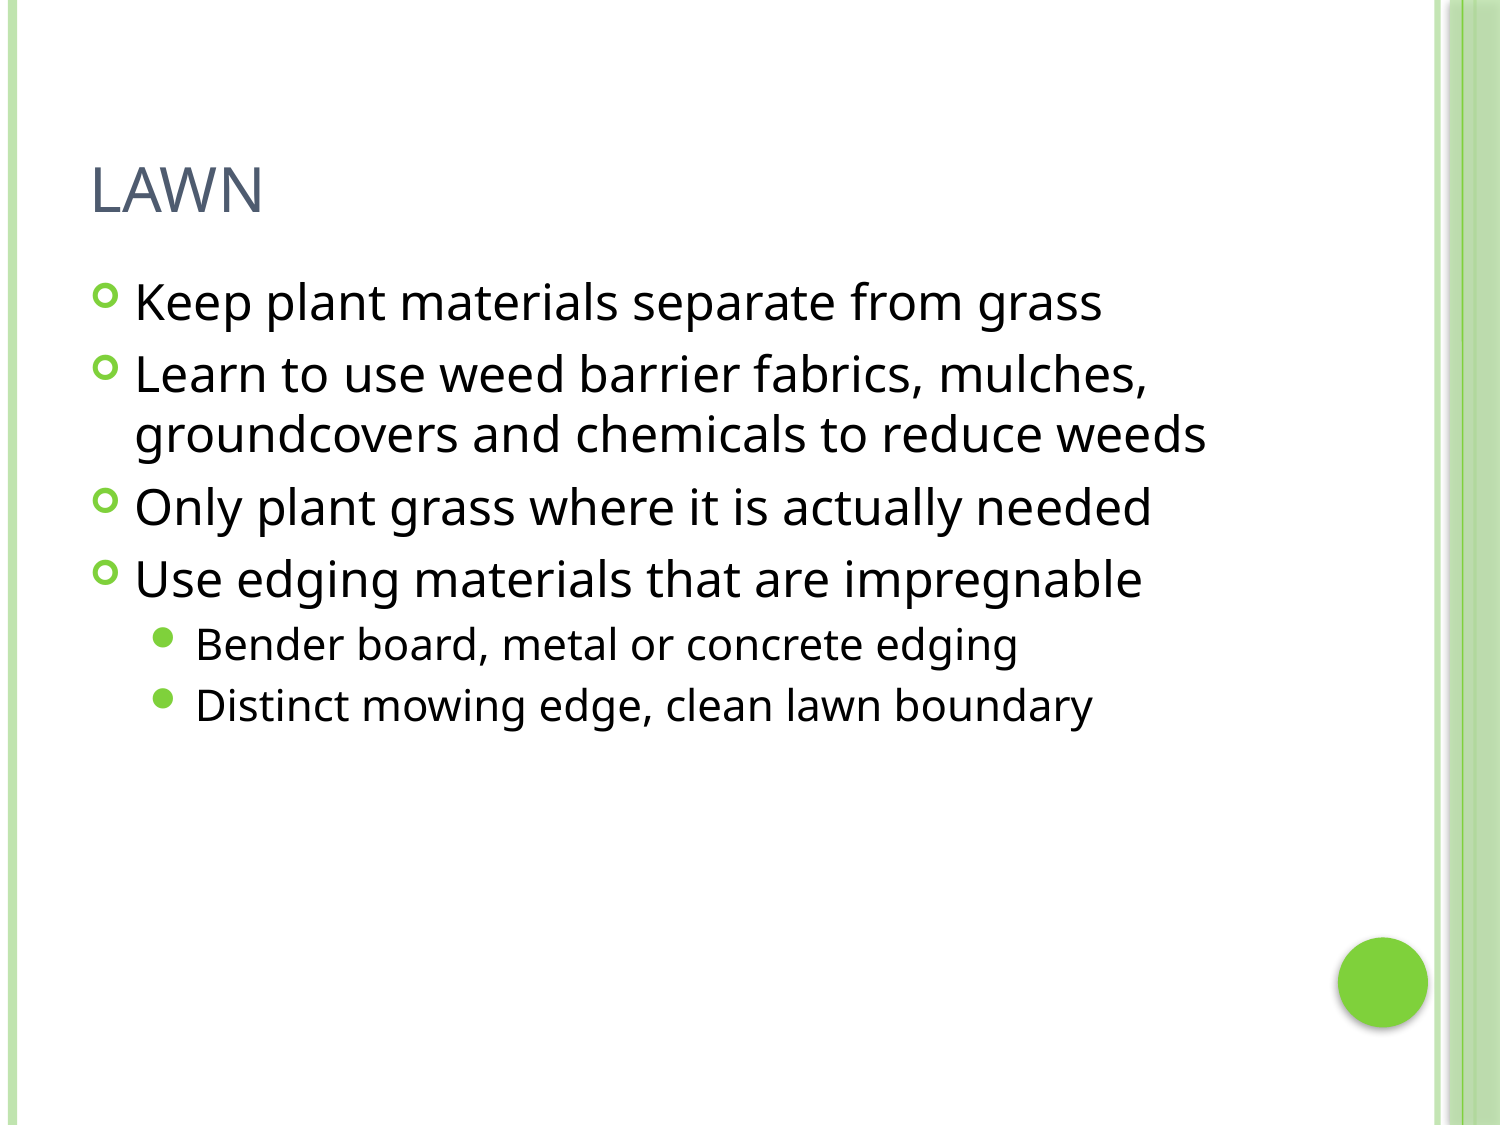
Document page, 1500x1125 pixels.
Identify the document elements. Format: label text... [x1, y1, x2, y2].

title Lawn [75, 45, 1300, 233]
list Keep plant materials separate from grass Learn to use weed barrier fabrics, mulches, groundcovers and chemicals to reduce weeds Only plant grass where it is actually needed Use edging materials that are impregnable Bender board, metal or concrete edging Distinct mowing edge, clean lawn boundary [75, 262, 1300, 1062]
